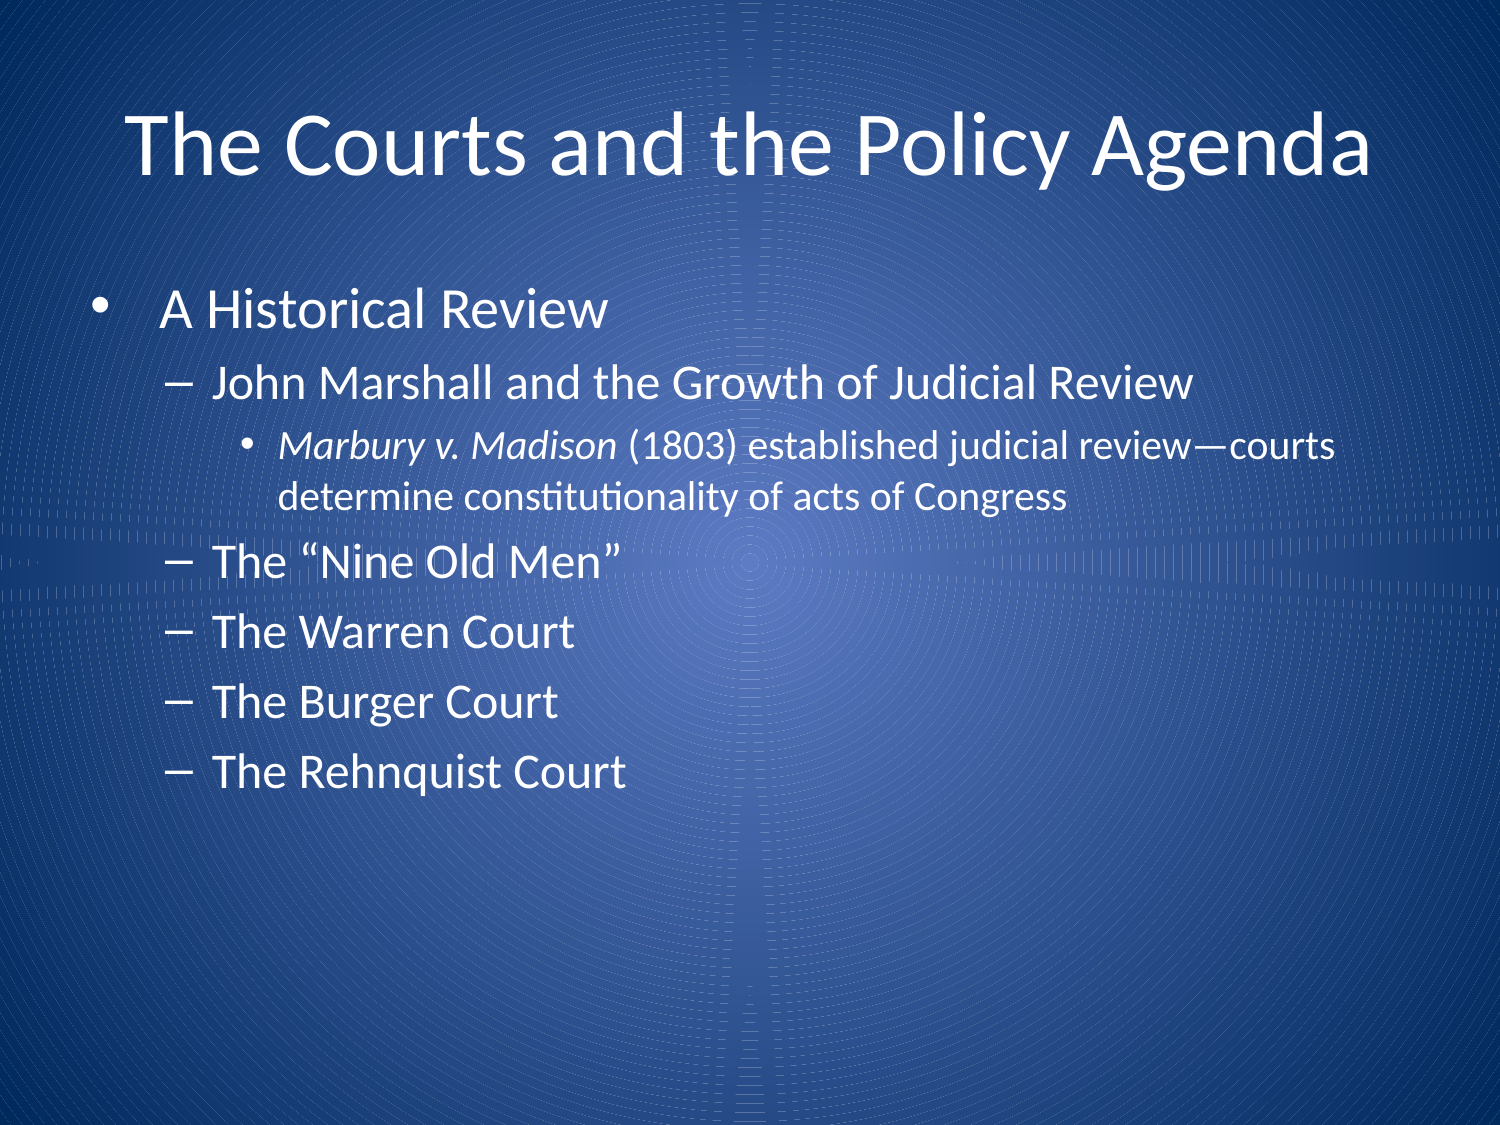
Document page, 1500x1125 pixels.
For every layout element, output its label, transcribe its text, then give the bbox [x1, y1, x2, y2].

title The Courts and the Policy Agenda [75, 45, 1425, 233]
list A Historical Review John Marshall and the Growth of Judicial Review Marbury v. Madison (1803) established judicial review—courts determine constitutionality of acts of Congress The “Nine Old Men” The Warren Court The Burger Court The Rehnquist Court [75, 262, 1425, 1005]
